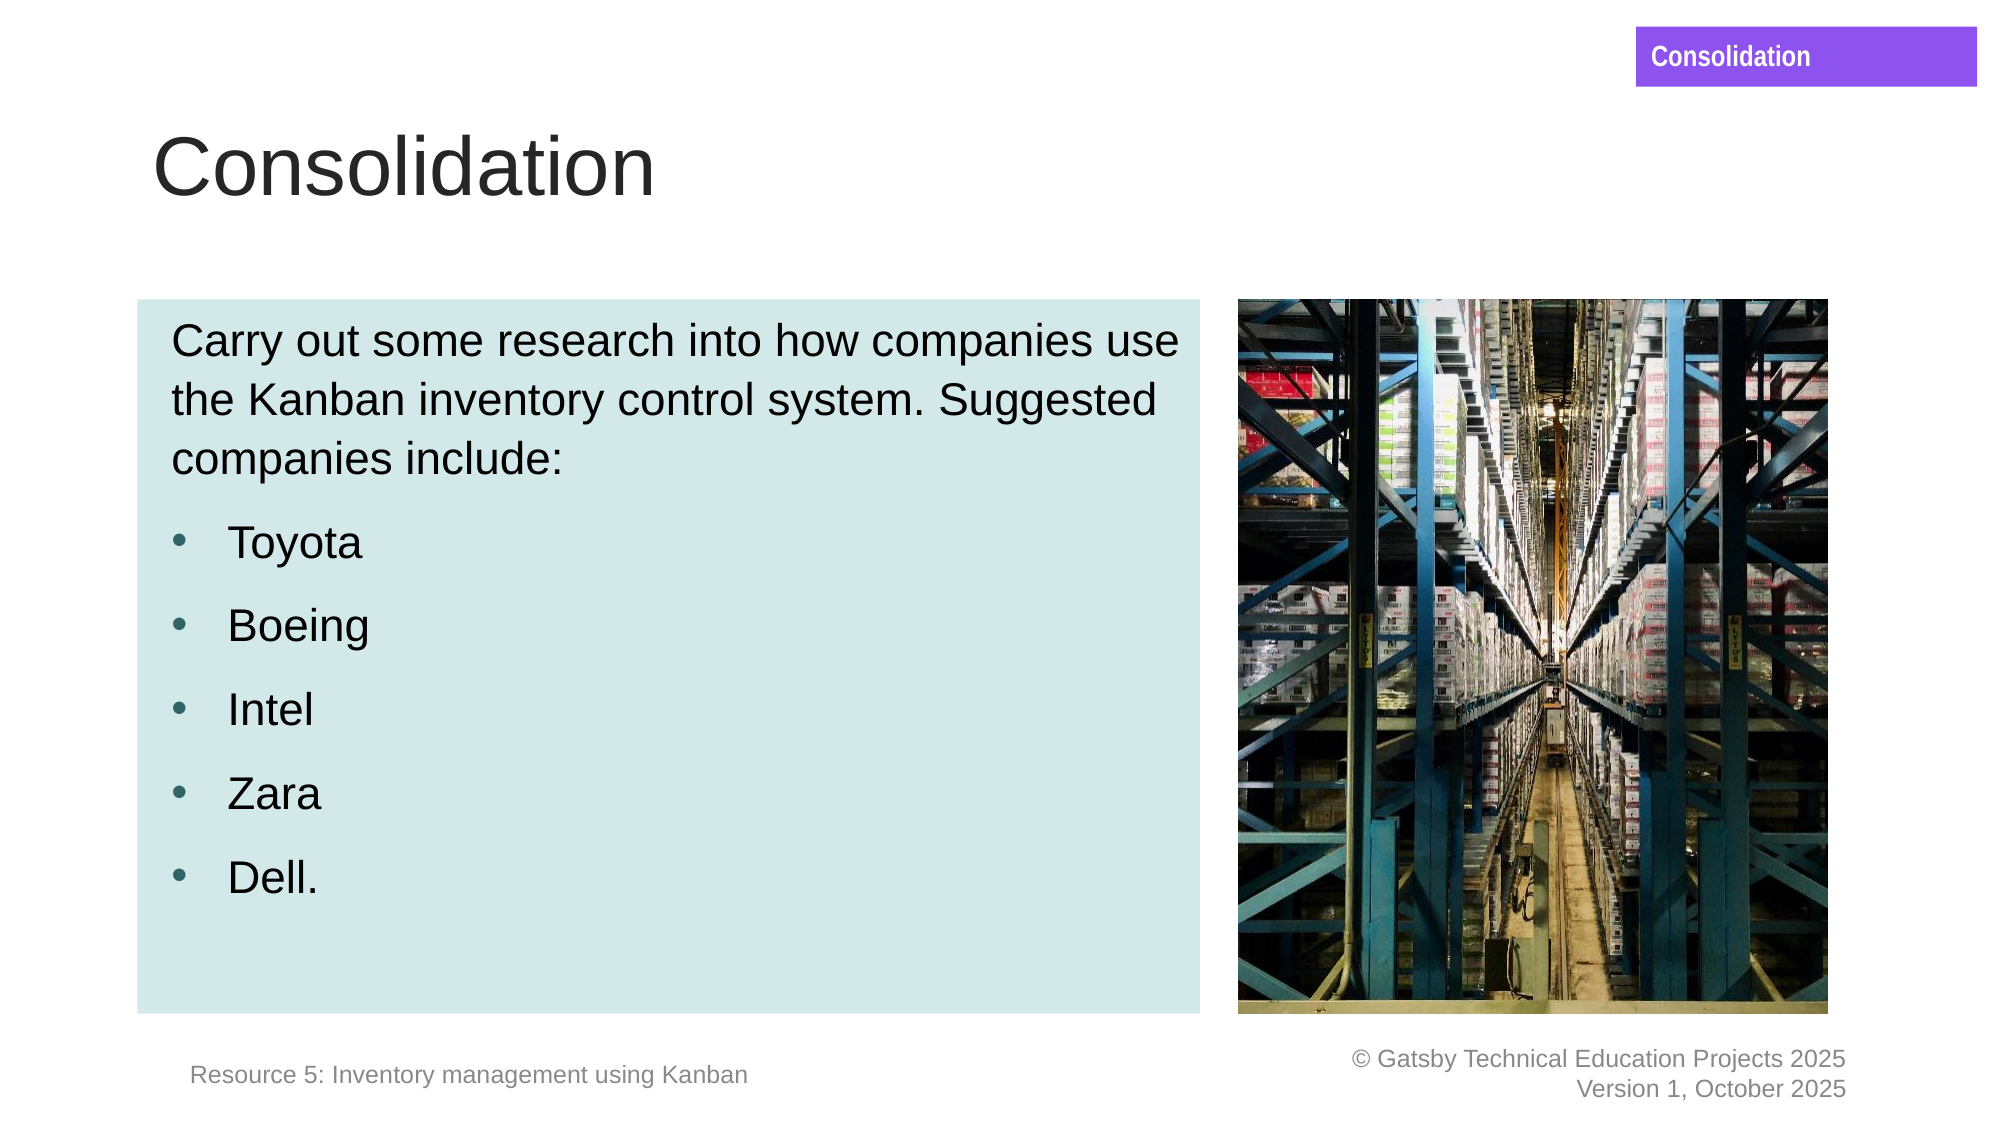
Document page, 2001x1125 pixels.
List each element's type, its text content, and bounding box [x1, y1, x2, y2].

list Resource 5: Inventory management using Kanban [137, 1042, 829, 1103]
title Consolidation [137, 59, 1863, 278]
picture [1237, 299, 1828, 1014]
list Consolidation [1636, 26, 1978, 87]
list Carry out some research into how companies use the Kanban inventory control system. Suggested companies include: Toyota Boeing Intel Zara Dell. [137, 299, 1200, 1014]
